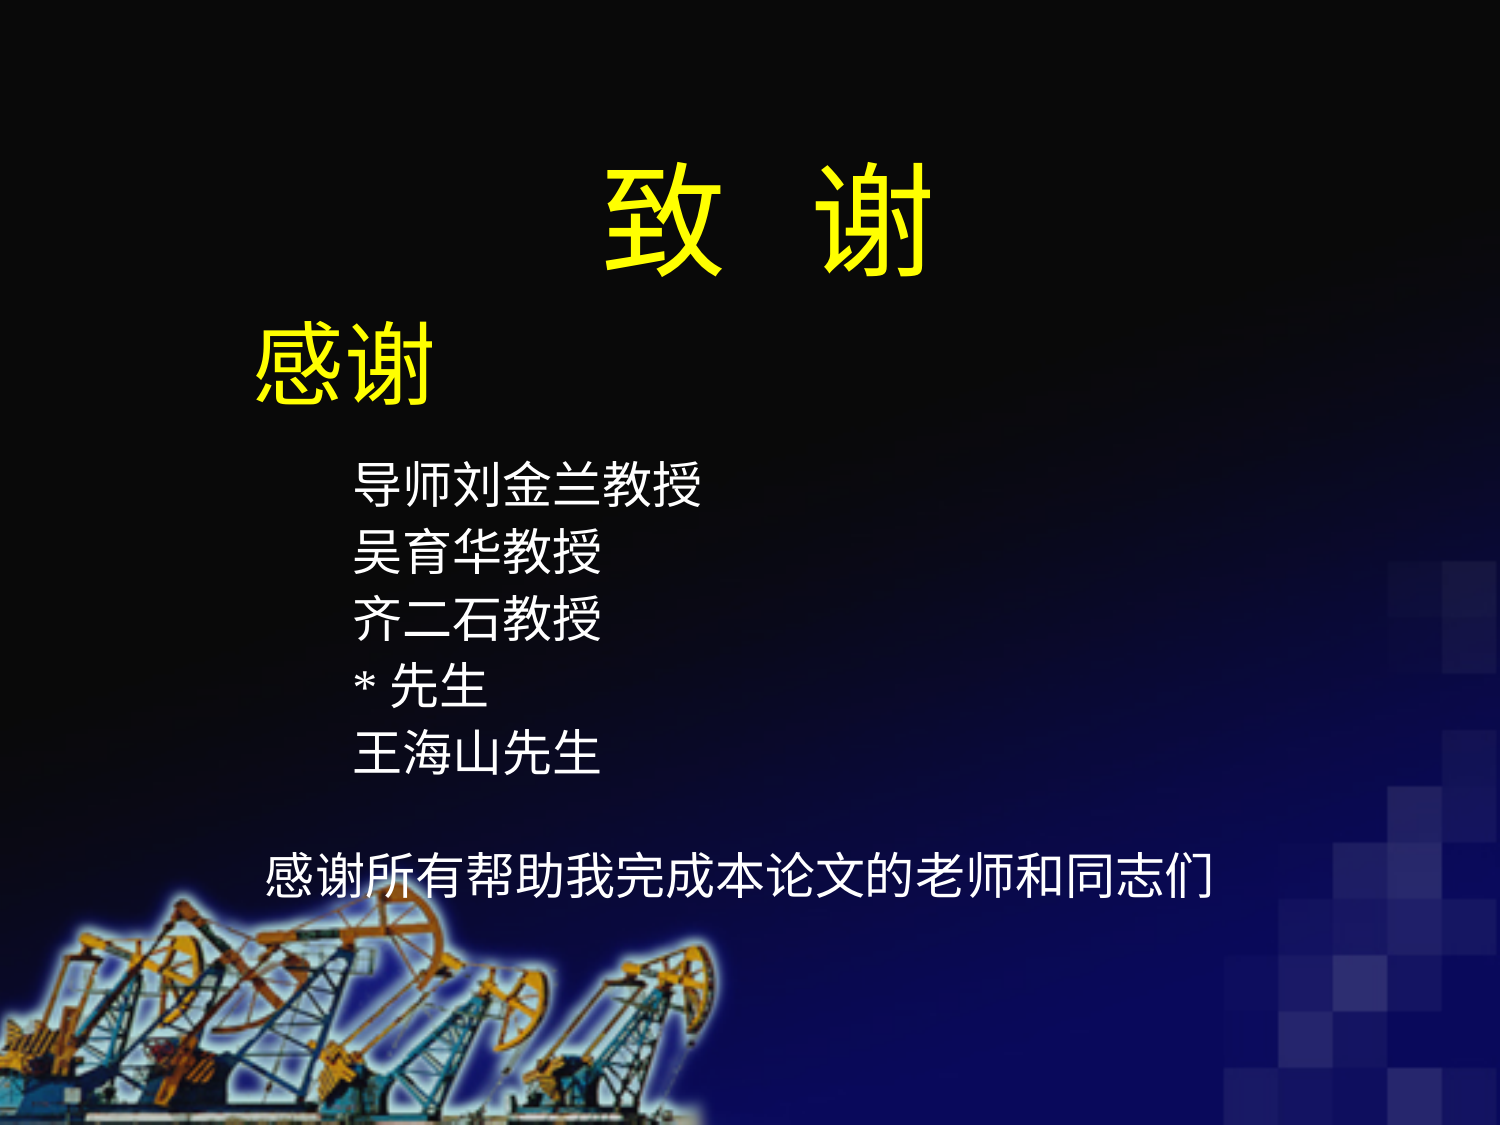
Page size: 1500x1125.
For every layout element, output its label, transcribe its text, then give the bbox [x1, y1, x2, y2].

picture [0, 0, 1500, 1125]
text_box 导师刘金兰教授 吴育华教授 齐二石教授 *先生 王海山先生 [337, 462, 1088, 788]
text_box 感谢所有帮助我完成本论文的老师和同志们 [250, 837, 1230, 913]
text_box 感谢 [237, 299, 451, 425]
text_box 致 谢 [586, 134, 950, 300]
